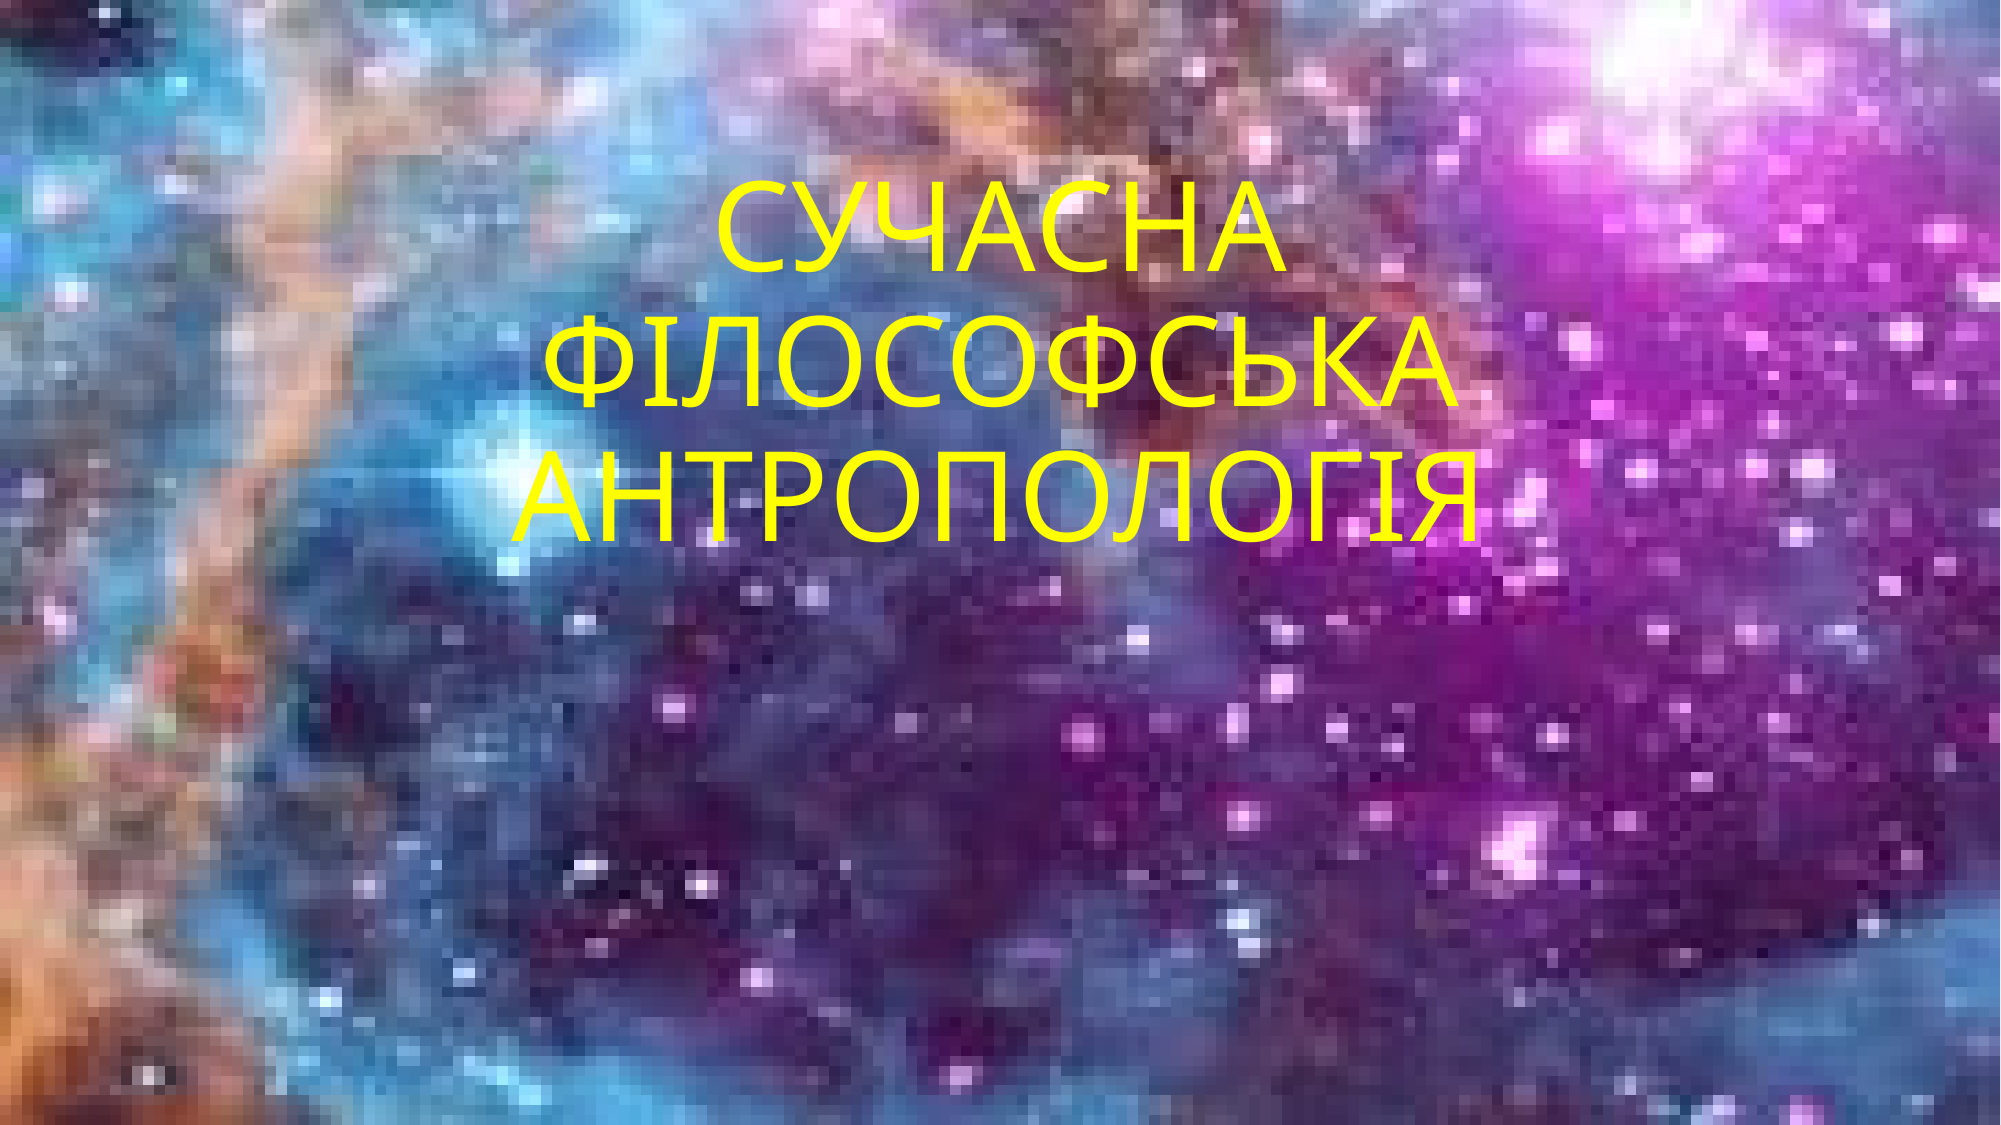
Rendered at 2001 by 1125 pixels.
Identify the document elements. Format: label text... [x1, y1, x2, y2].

picture [0, 0, 2001, 1125]
title СУЧАСНА ФІЛОСОФСЬКА АНТРОПОЛОГІЯ [249, 184, 1750, 576]
